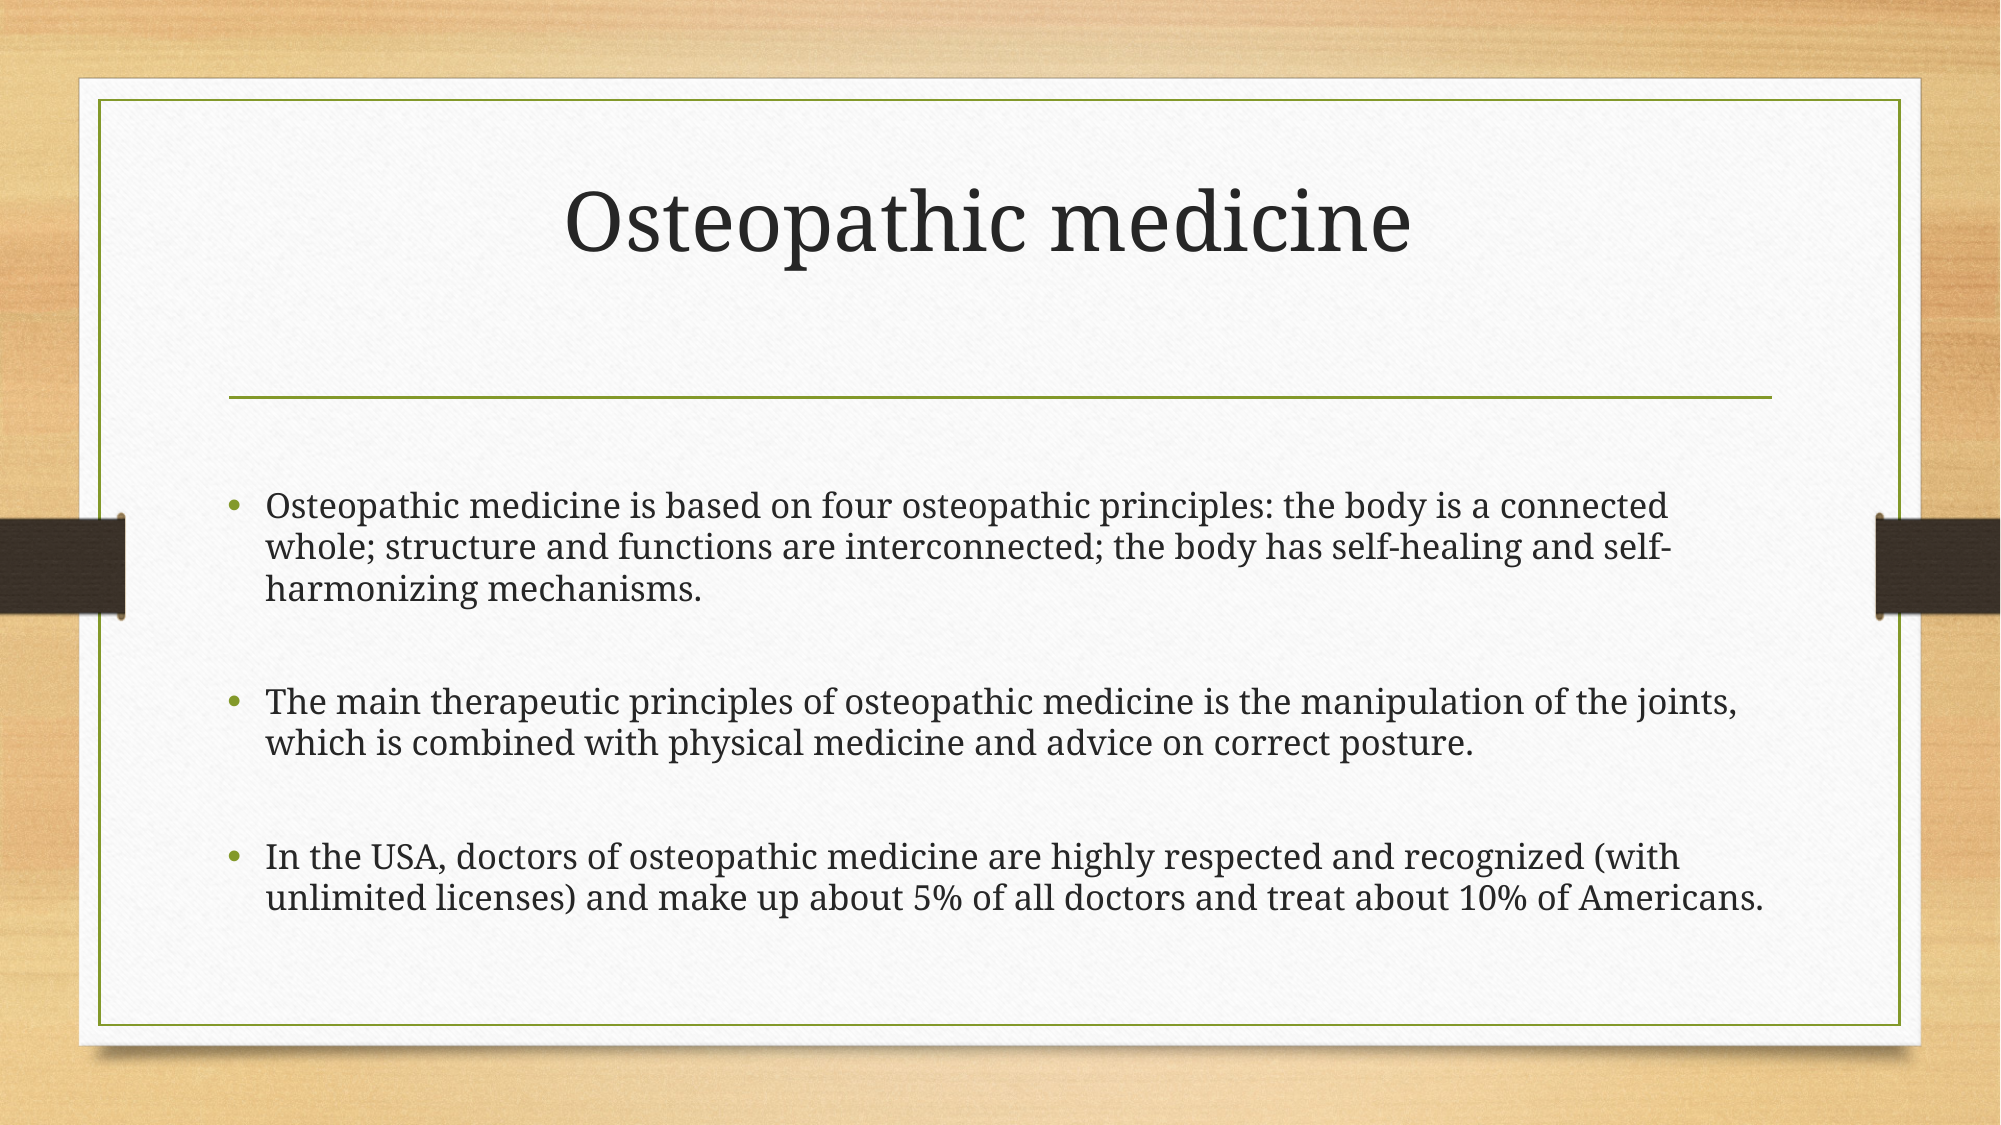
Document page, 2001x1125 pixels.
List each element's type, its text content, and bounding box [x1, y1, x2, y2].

list Osteopathic medicine is based on four osteopathic principles: the body is a connected whole; structure and functions are interconnected; the body has self-healing and self-harmonizing mechanisms. The main therapeutic principles of osteopathic medicine is the manipulation of the joints, which is combined with physical medicine and advice on correct posture. In the USA, doctors of osteopathic medicine are highly respected and recognized (with unlimited licenses) and make up about 5% of all doctors and treat about 10% of Americans. [212, 419, 1788, 964]
picture [0, 0, 2001, 1125]
title Osteopathic medicine [212, 161, 1788, 375]
